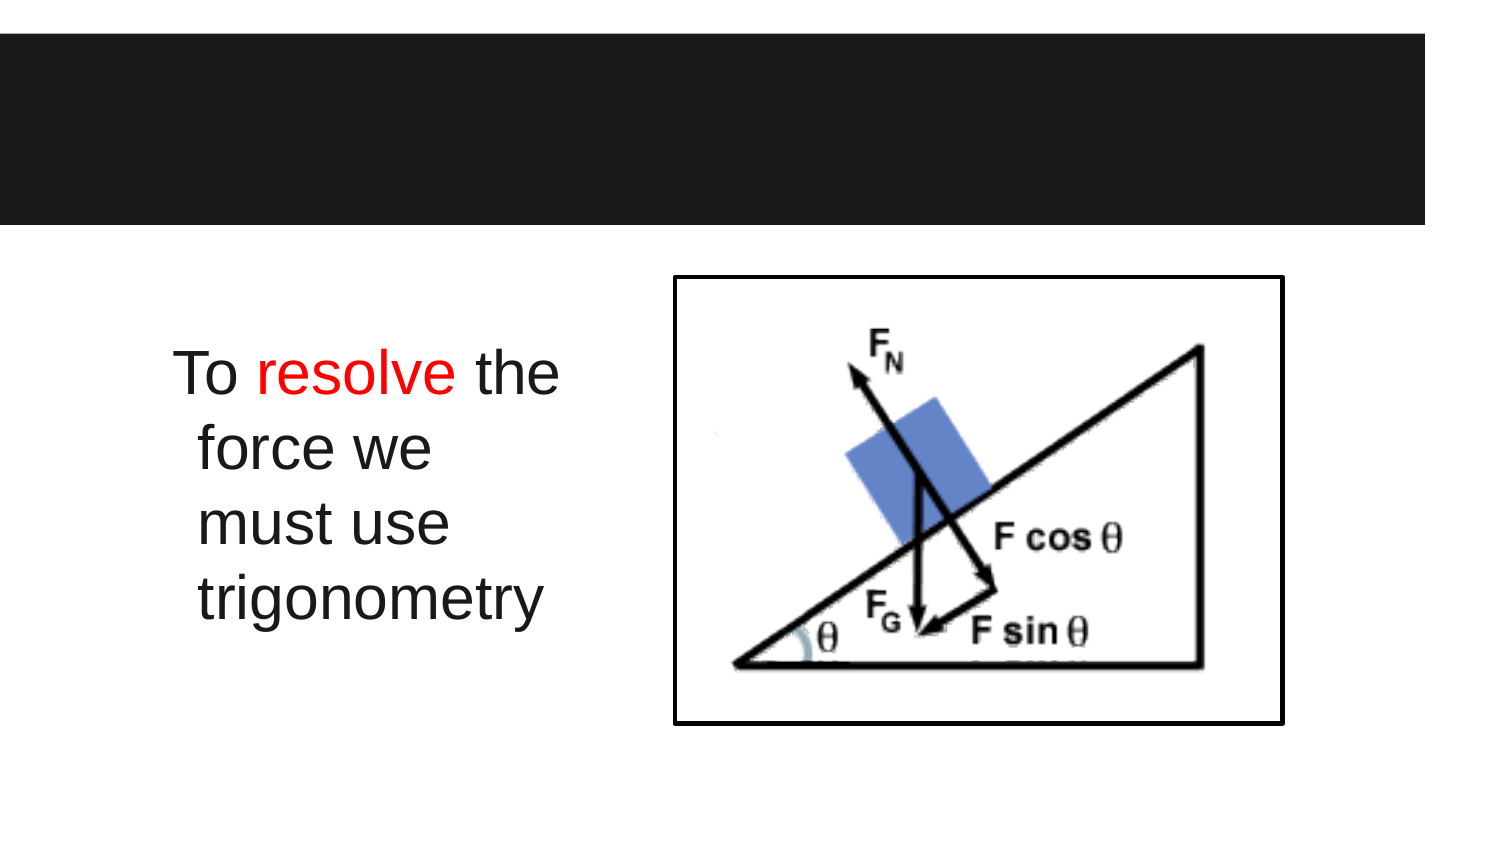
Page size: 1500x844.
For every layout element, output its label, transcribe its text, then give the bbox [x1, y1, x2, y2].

picture [572, 164, 1426, 734]
list To resolve the force we must use trigonometry [126, 316, 566, 626]
